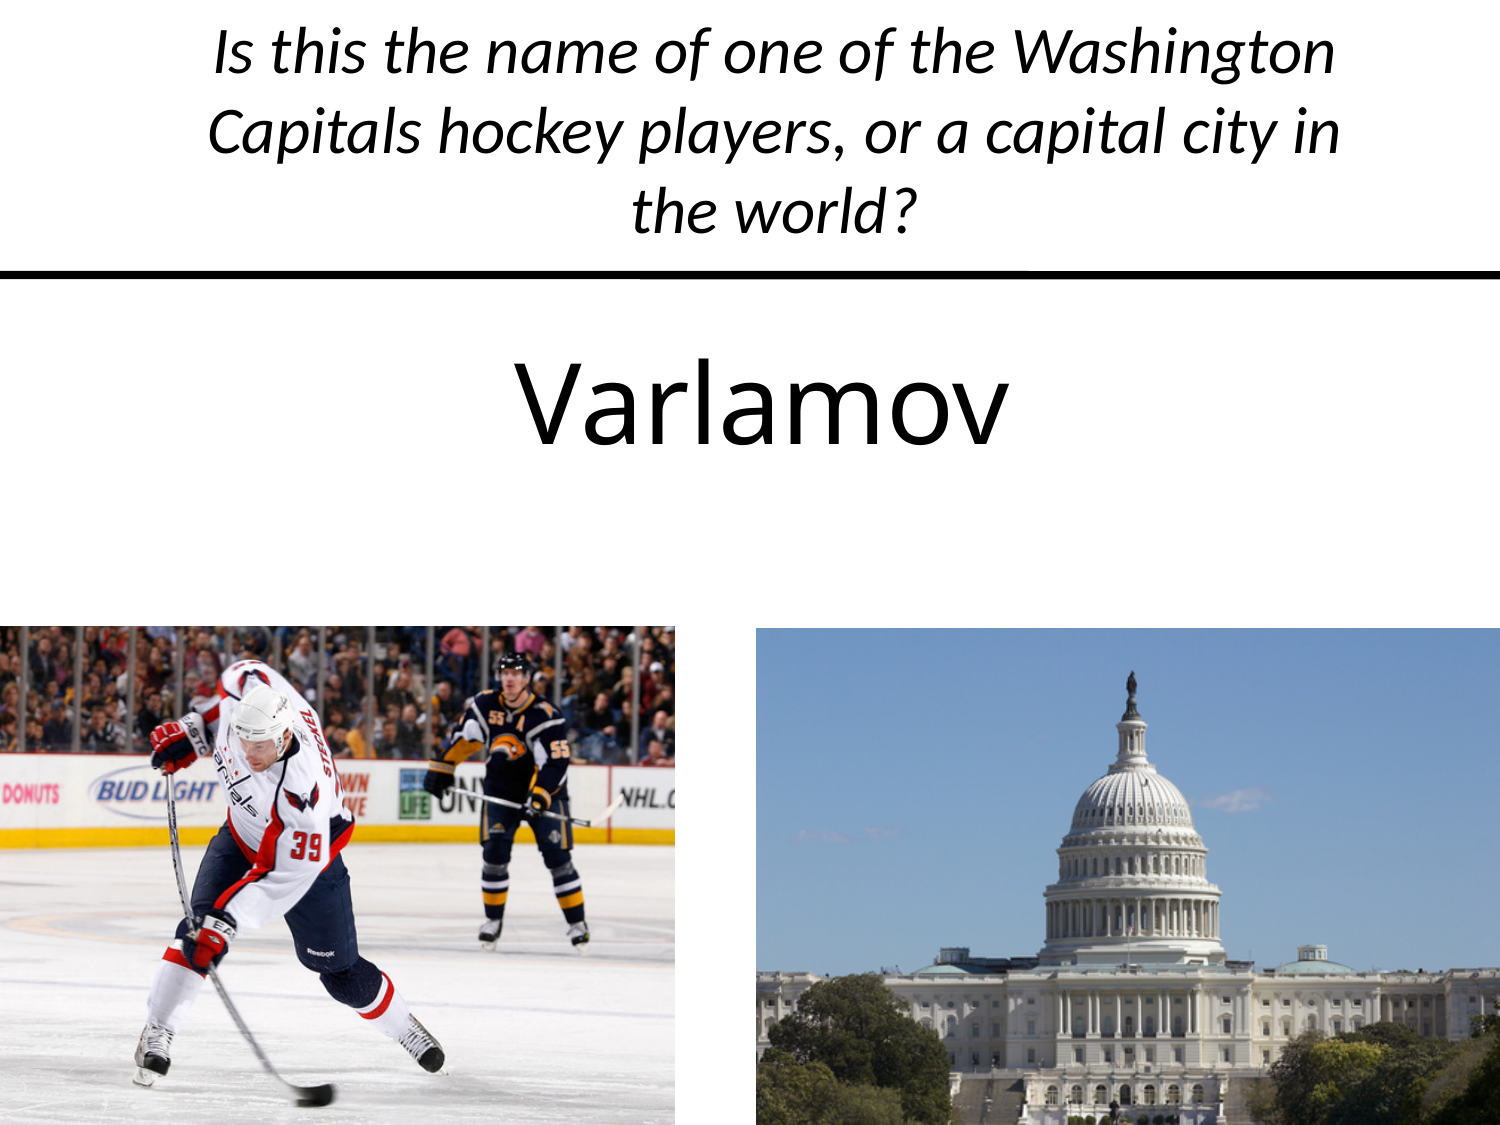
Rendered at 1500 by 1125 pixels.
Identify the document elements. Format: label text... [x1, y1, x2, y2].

picture [755, 627, 1500, 1125]
text_box Is this the name of one of the Washington Capitals hockey players, or a capital city in the world? [174, 0, 1375, 255]
picture [0, 625, 676, 1125]
text_box Varlamov [499, 324, 1413, 475]
